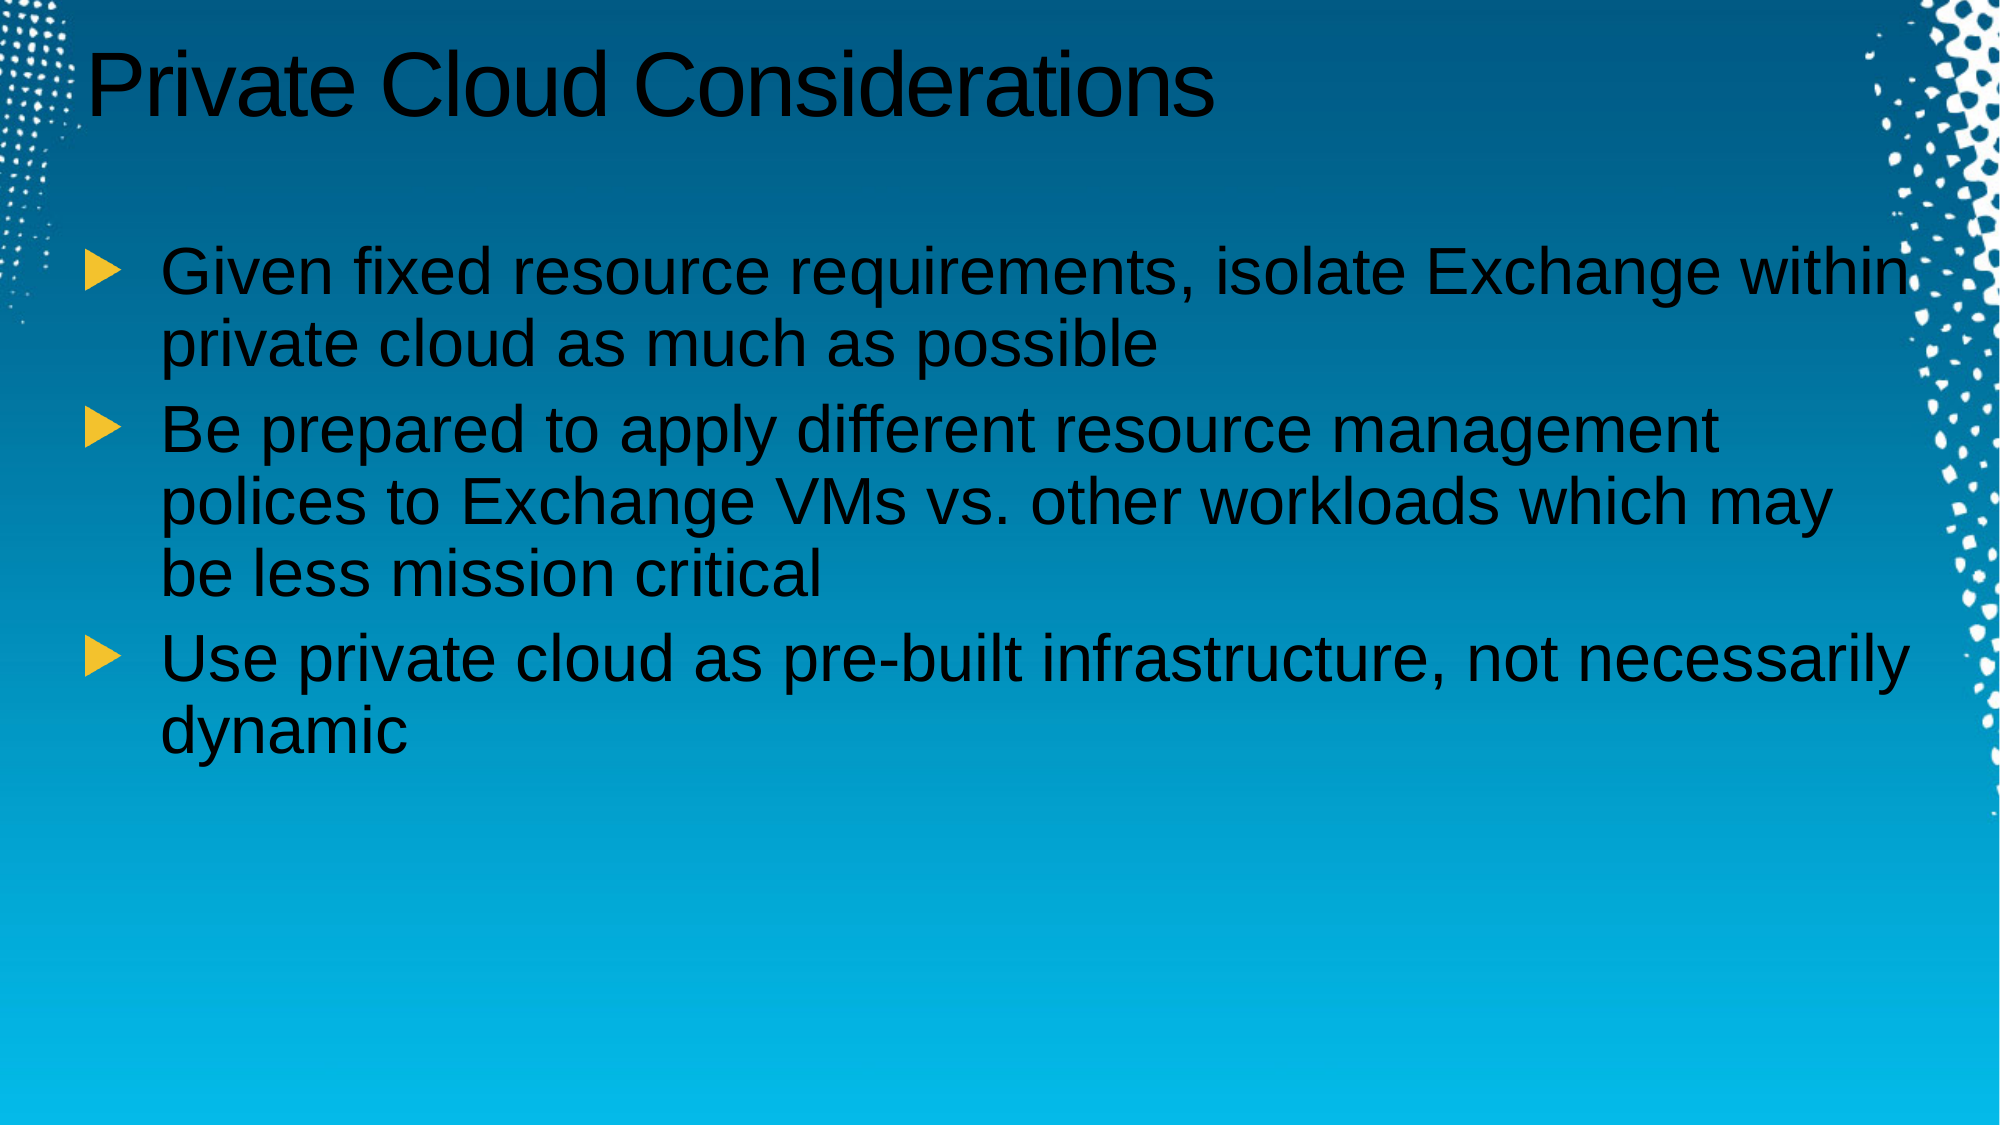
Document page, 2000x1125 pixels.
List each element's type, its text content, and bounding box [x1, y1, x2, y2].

picture [24, 72, 32, 79]
picture [58, 32, 66, 41]
picture [1980, 460, 1987, 469]
picture [1970, 426, 1980, 436]
picture [1979, 657, 1995, 676]
picture [1935, 431, 1946, 449]
picture [1963, 589, 1976, 607]
picture [1926, 344, 1939, 358]
picture [1932, 235, 1943, 241]
picture [1930, 291, 1941, 297]
picture [33, 88, 42, 97]
picture [1995, 582, 2000, 595]
picture [1942, 269, 1953, 276]
picture [1988, 547, 2000, 561]
picture [3, 10, 11, 18]
picture [1991, 747, 2000, 765]
picture [1978, 517, 1987, 527]
picture [1892, 212, 1902, 216]
picture [1914, 164, 1923, 177]
picture [1991, 637, 2000, 652]
picture [26, 57, 34, 68]
picture [42, 31, 53, 39]
picture [1935, 177, 1945, 189]
picture [43, 42, 49, 53]
picture [18, 0, 29, 6]
picture [1915, 109, 1924, 119]
picture [1972, 312, 1985, 322]
picture [1952, 502, 1967, 516]
picture [13, 41, 25, 49]
picture [1925, 141, 1935, 155]
picture [33, 116, 40, 124]
picture [1929, 27, 1945, 45]
picture [1919, 367, 1930, 378]
picture [1984, 349, 1992, 357]
picture [1973, 368, 1982, 380]
picture [1922, 200, 1934, 207]
picture [1974, 683, 1985, 694]
picture [1963, 335, 1972, 344]
picture [1935, 379, 1948, 391]
picture [1938, 122, 1950, 133]
picture [1925, 87, 1941, 99]
picture [38, 74, 47, 80]
picture [1942, 465, 1958, 483]
picture [86, 407, 119, 446]
picture [1960, 392, 1970, 403]
picture [1898, 188, 1912, 198]
picture [16, 22, 23, 34]
picture [56, 47, 64, 55]
picture [1990, 492, 2000, 505]
picture [6, 97, 12, 105]
picture [1950, 359, 1960, 366]
picture [34, 101, 43, 111]
picture [0, 24, 9, 33]
picture [9, 84, 15, 91]
picture [1963, 278, 1976, 291]
picture [11, 55, 21, 64]
picture [1955, 246, 1965, 256]
picture [1963, 535, 1977, 550]
picture [45, 16, 55, 24]
picture [0, 155, 5, 163]
picture [33, 0, 42, 10]
picture [1914, 308, 1929, 326]
picture [30, 14, 40, 23]
title Private Cloud Considerations [85, 37, 1914, 138]
list Given fixed resource requirements, isolate Exchange within private cloud as much as possible Be prepared to apply different resource management polices to Exchange VMs vs. other workloads which may be less mission critical Use private cloud as pre-built infrastructure, not necessarily dynamic [85, 237, 1914, 779]
picture [1988, 691, 2000, 709]
picture [1945, 213, 1955, 220]
picture [1935, 0, 2000, 306]
picture [1983, 404, 1992, 414]
picture [1920, 257, 1932, 264]
picture [28, 42, 36, 53]
picture [17, 129, 23, 136]
picture [1911, 223, 1918, 230]
picture [1955, 557, 1965, 573]
picture [1981, 604, 2000, 620]
picture [1957, 187, 1971, 200]
picture [1921, 0, 1934, 8]
picture [1914, 274, 1920, 291]
picture [1992, 438, 2000, 448]
picture [18, 13, 26, 19]
picture [1993, 321, 2000, 339]
picture [29, 27, 38, 38]
picture [47, 0, 57, 10]
picture [86, 636, 119, 675]
picture [1972, 570, 1986, 583]
picture [1969, 625, 1985, 642]
picture [10, 69, 17, 78]
picture [1982, 714, 1993, 729]
picture [0, 40, 9, 45]
picture [1941, 324, 1952, 332]
picture [55, 62, 62, 69]
picture [16, 143, 21, 151]
picture [1928, 399, 1939, 415]
picture [1946, 525, 1956, 533]
picture [41, 59, 48, 67]
picture [54, 76, 60, 83]
picture [86, 250, 119, 289]
picture [1958, 445, 1968, 460]
picture [1968, 481, 1978, 492]
picture [31, 131, 37, 138]
picture [1946, 155, 1961, 167]
picture [1948, 413, 1958, 424]
picture [1994, 382, 2000, 391]
picture [1953, 301, 1962, 312]
picture [1889, 152, 1901, 166]
